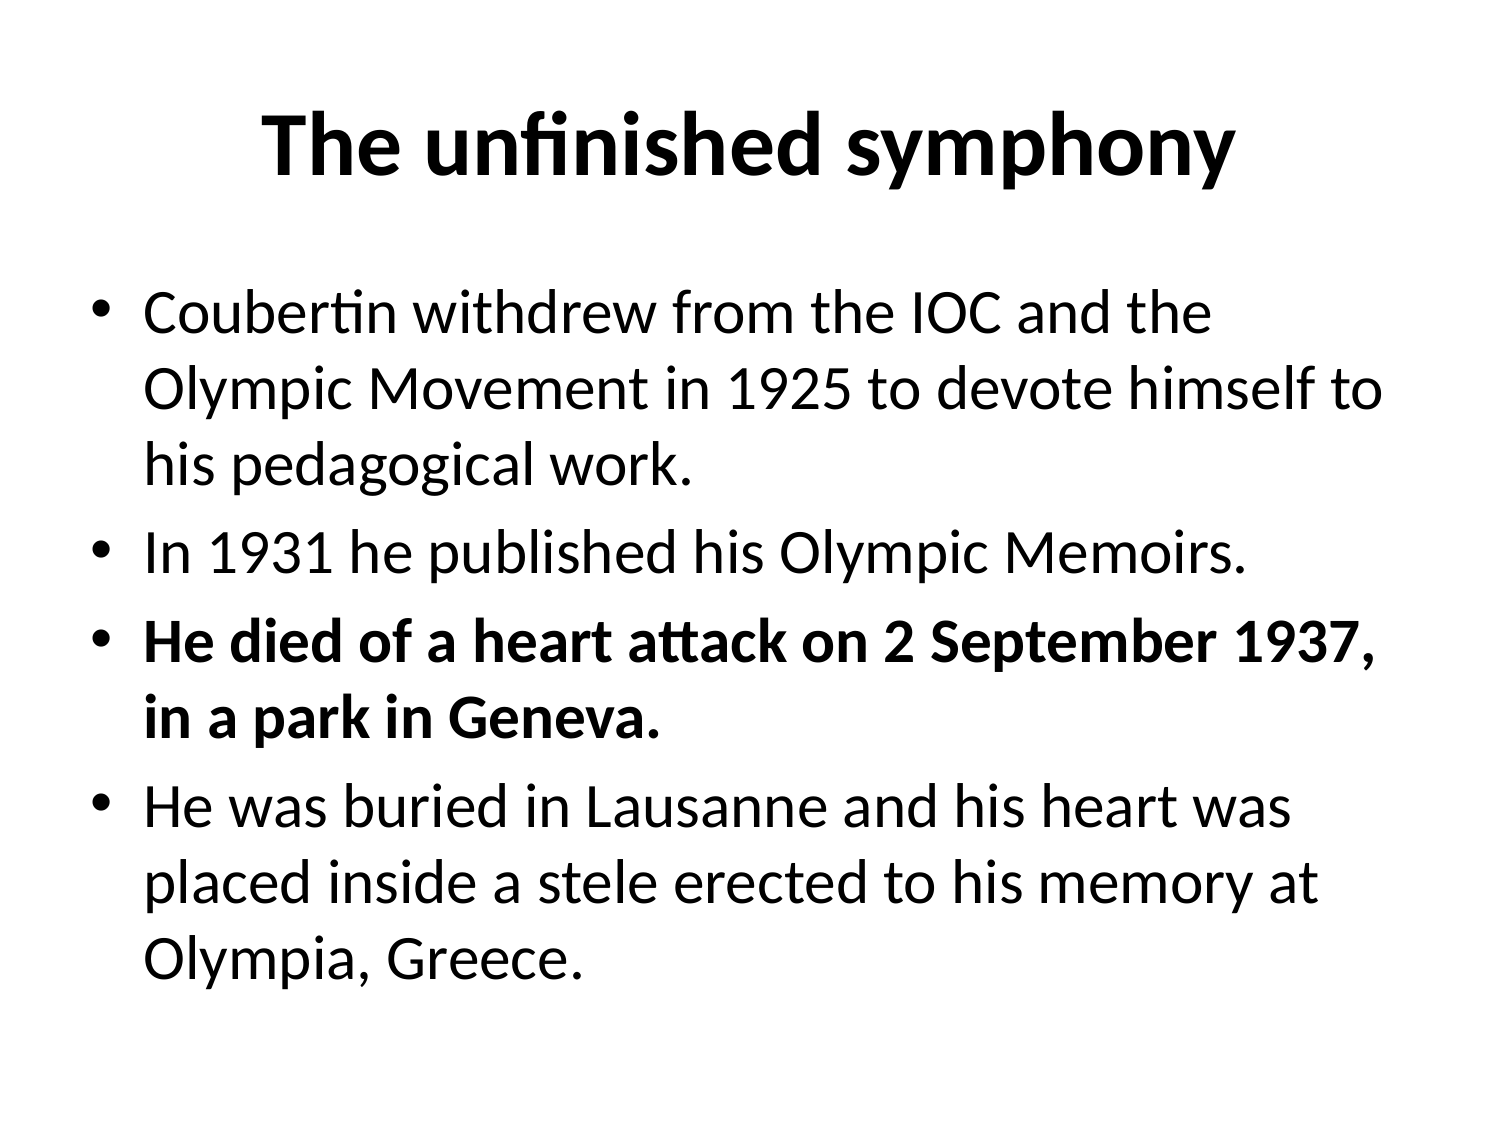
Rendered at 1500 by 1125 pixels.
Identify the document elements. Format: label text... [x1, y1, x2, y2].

title The unfinished symphony [75, 45, 1425, 233]
list Coubertin withdrew from the IOC and the Olympic Movement in 1925 to devote himself to his pedagogical work. In 1931 he published his Olympic Memoirs. He died of a heart attack on 2 September 1937, in a park in Geneva. He was buried in Lausanne and his heart was placed inside a stele erected to his memory at Olympia, Greece. [75, 262, 1425, 1005]
